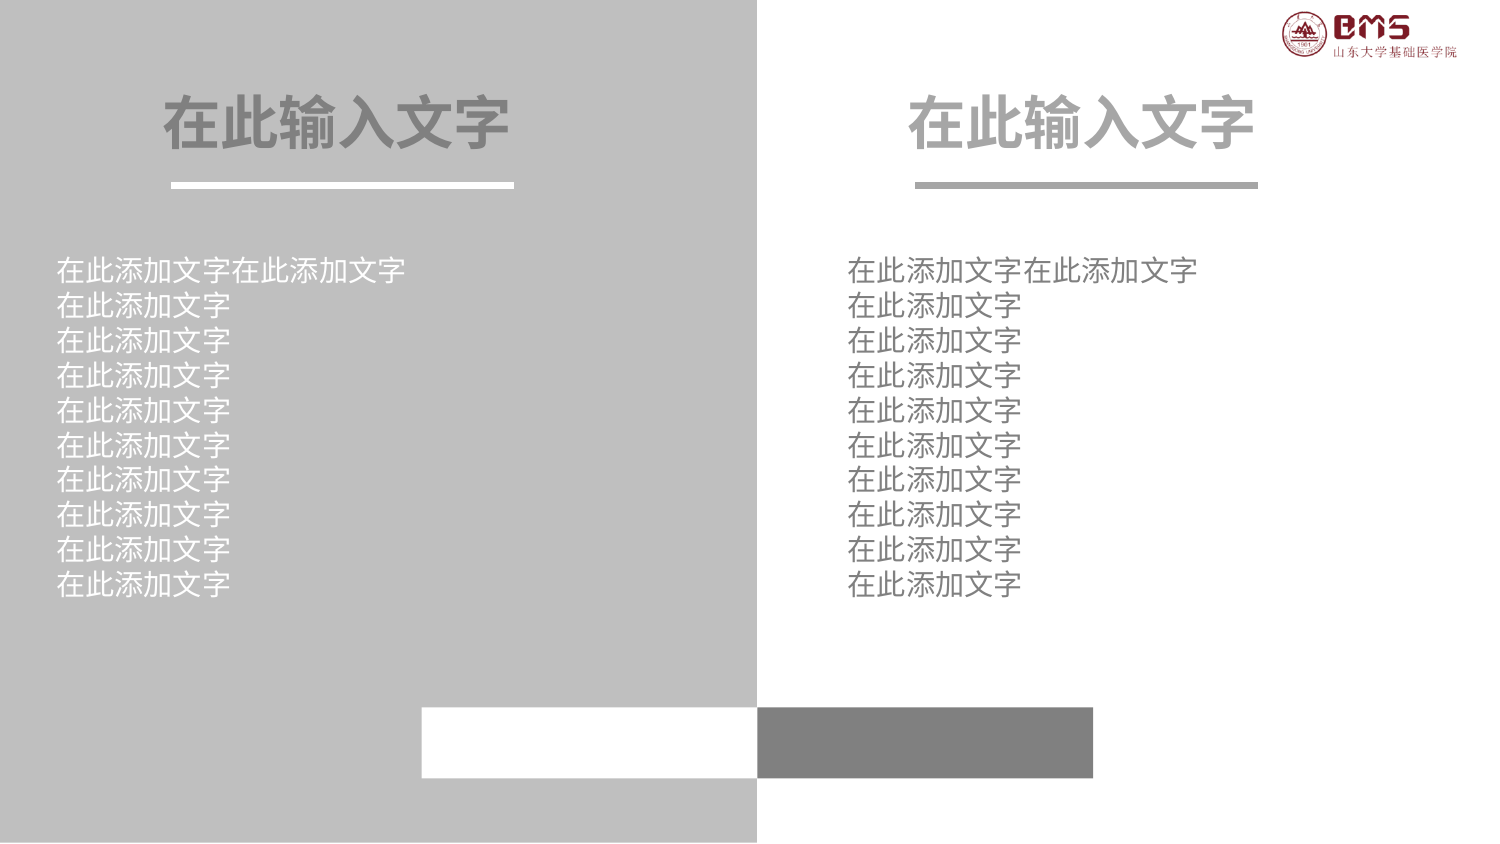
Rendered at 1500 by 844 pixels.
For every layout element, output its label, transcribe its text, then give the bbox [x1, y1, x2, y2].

picture [1269, 0, 1483, 80]
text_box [421, 707, 1094, 779]
text_box [0, 0, 759, 844]
text_box 在此添加文字在此添加文字 在此添加文字 在此添加文字 在此添加文字 在此添加文字 在此添加文字 在此添加文字 在此添加文字 在此添加文字 在此添加文字 [41, 244, 668, 609]
text_box 在此添加文字在此添加文字 在此添加文字 在此添加文字 在此添加文字 在此添加文字 在此添加文字 在此添加文字 在此添加文字 在此添加文字 在此添加文字 [832, 244, 1459, 609]
text_box 在此输入文字 [147, 79, 561, 164]
text_box 在此输入文字 [892, 79, 1306, 164]
